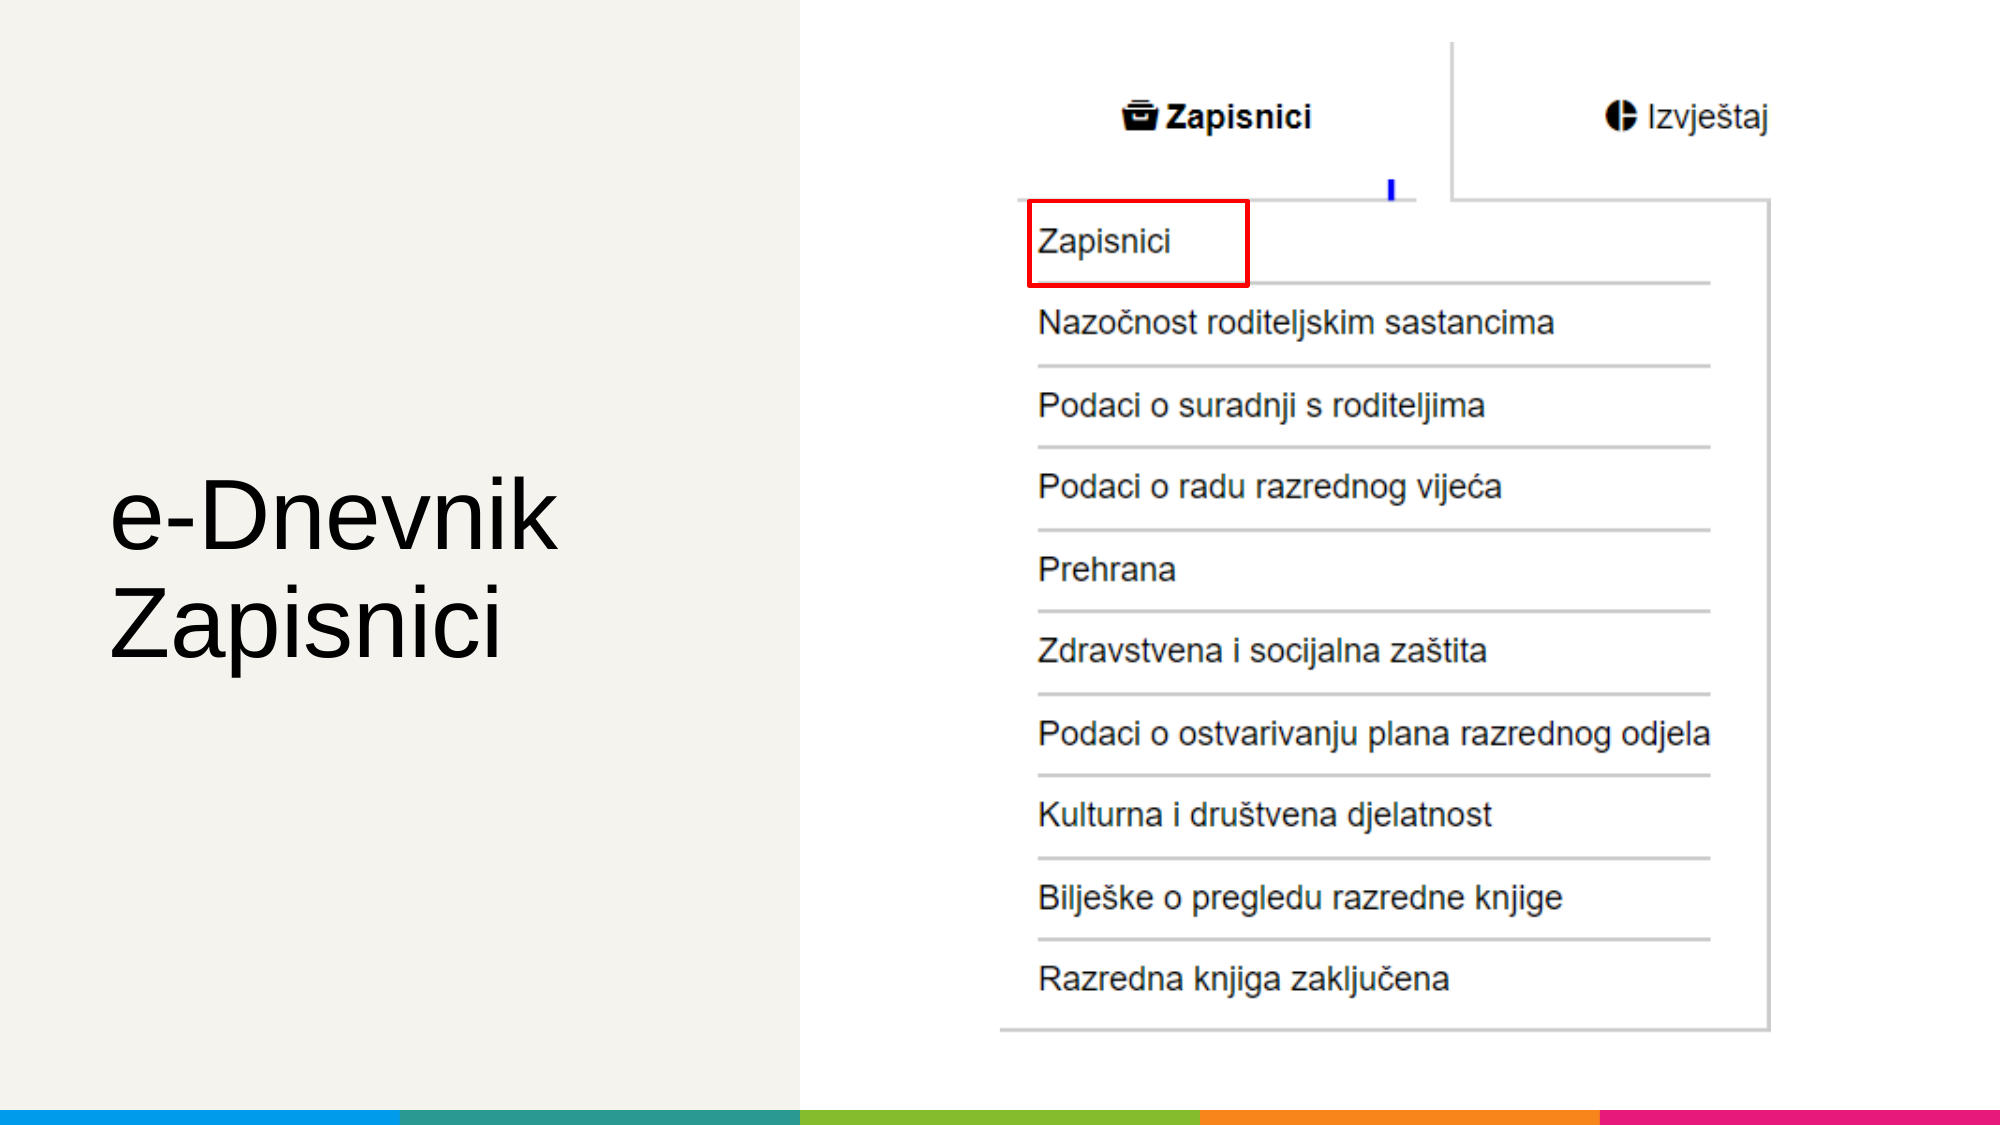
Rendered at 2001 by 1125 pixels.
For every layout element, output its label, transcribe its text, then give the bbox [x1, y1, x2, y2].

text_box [999, 42, 1772, 1039]
title e-Dnevnik Zapisnici [94, 423, 740, 687]
